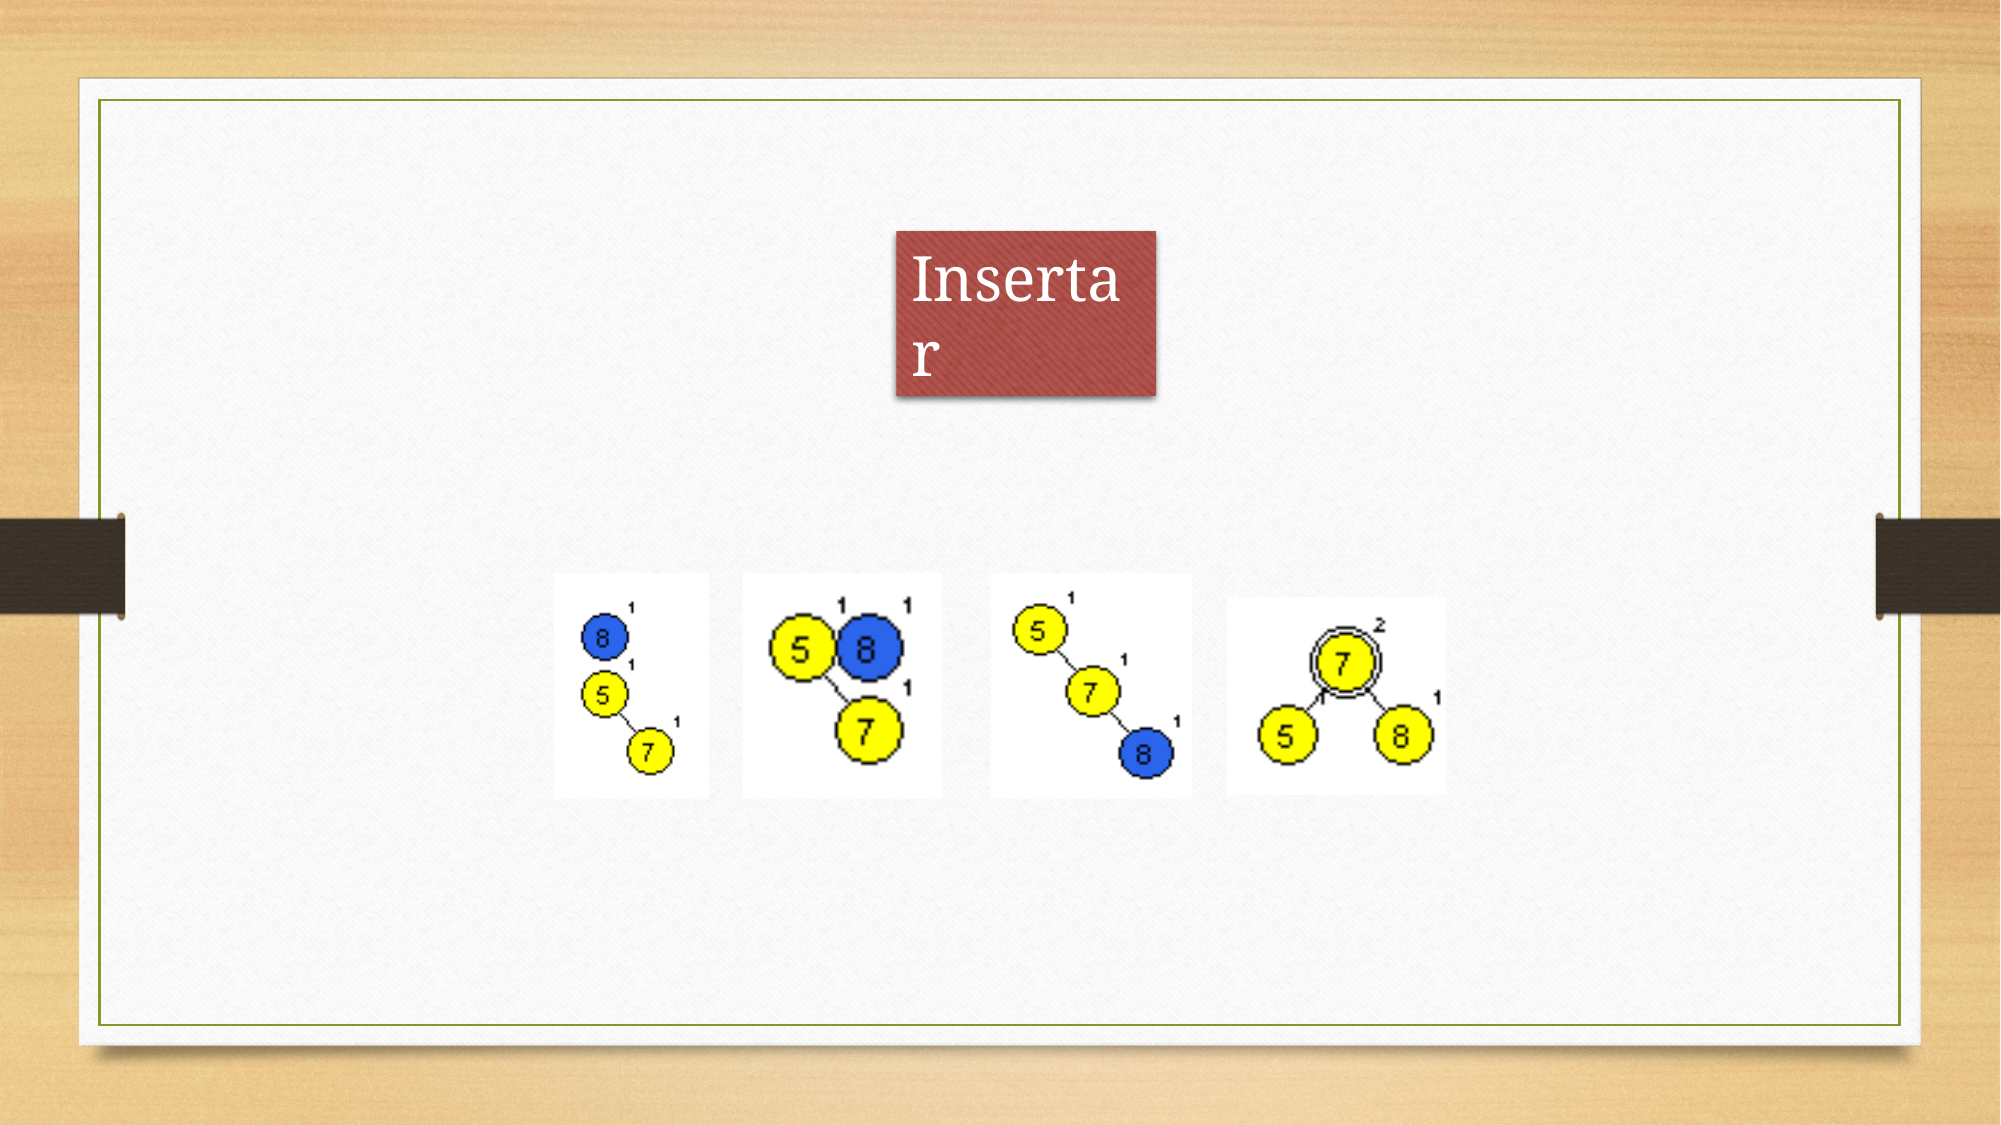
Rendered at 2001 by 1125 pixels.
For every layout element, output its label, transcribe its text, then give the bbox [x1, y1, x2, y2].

text_box Insertar [896, 231, 1157, 396]
picture [0, 0, 2001, 1125]
